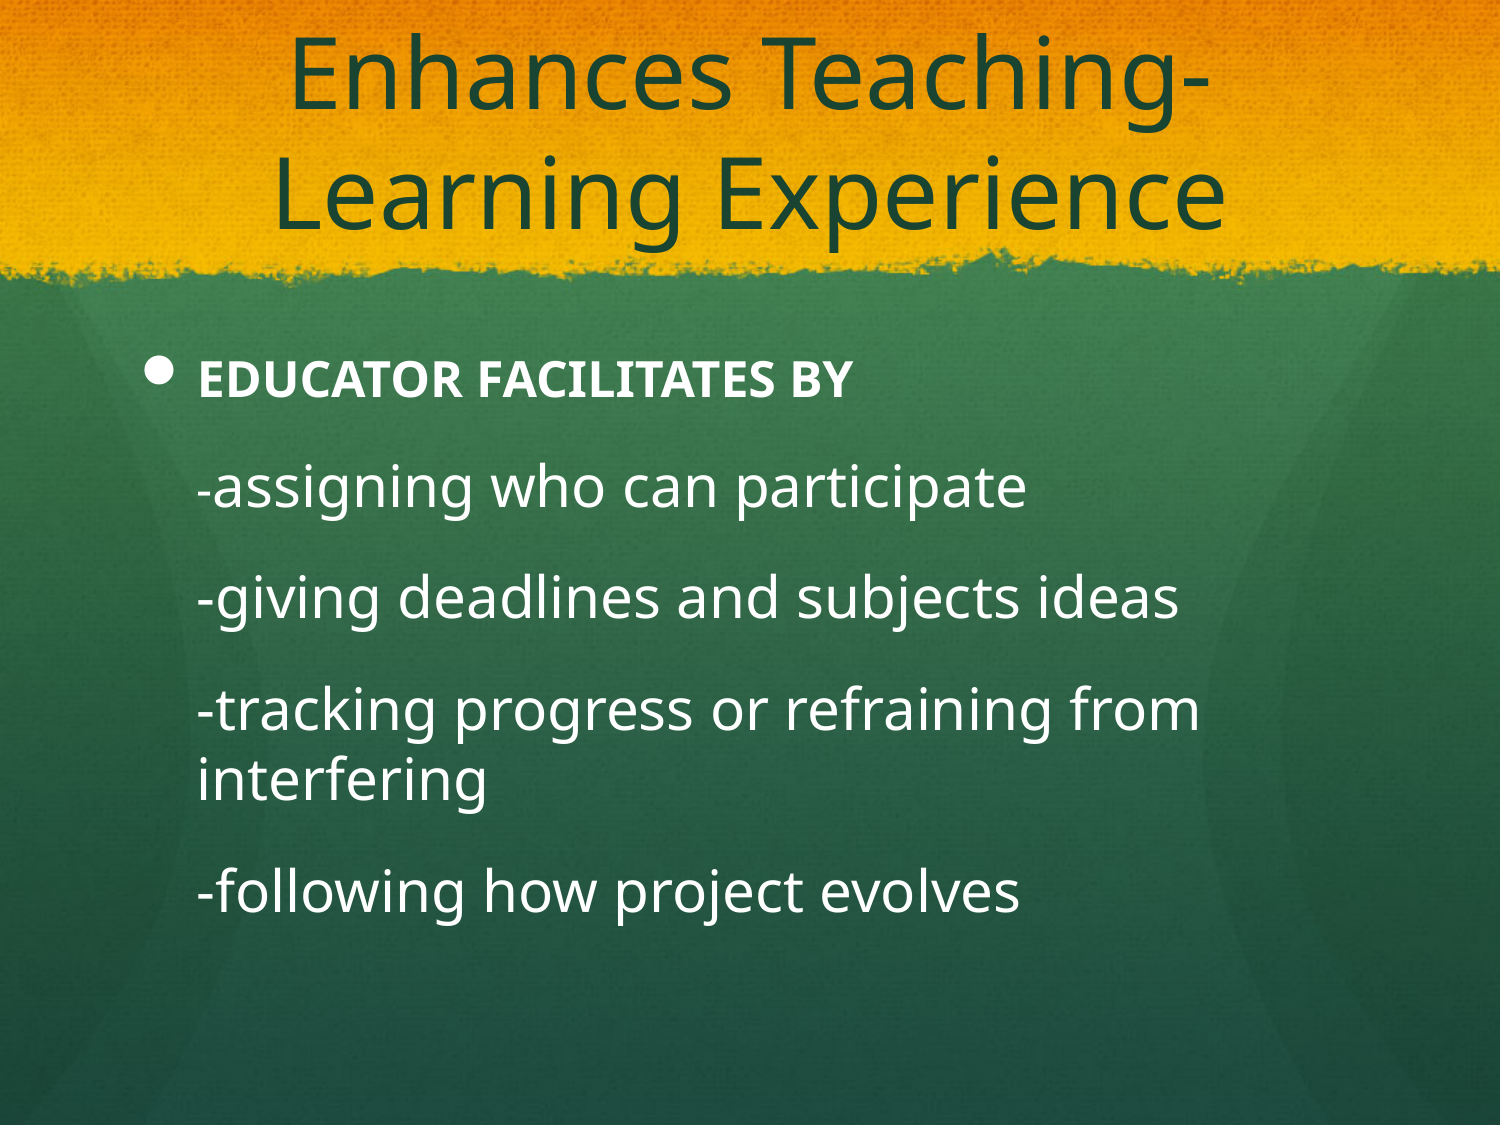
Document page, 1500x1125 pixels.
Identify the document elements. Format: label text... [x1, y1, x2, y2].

picture [0, 0, 1500, 1125]
list EDUCATOR FACILITATES BY -assigning who can participate -giving deadlines and subjects ideas -tracking progress or refraining from interfering -following how project evolves [125, 339, 1375, 1026]
title Enhances Teaching-Learning Experience [125, 13, 1375, 246]
